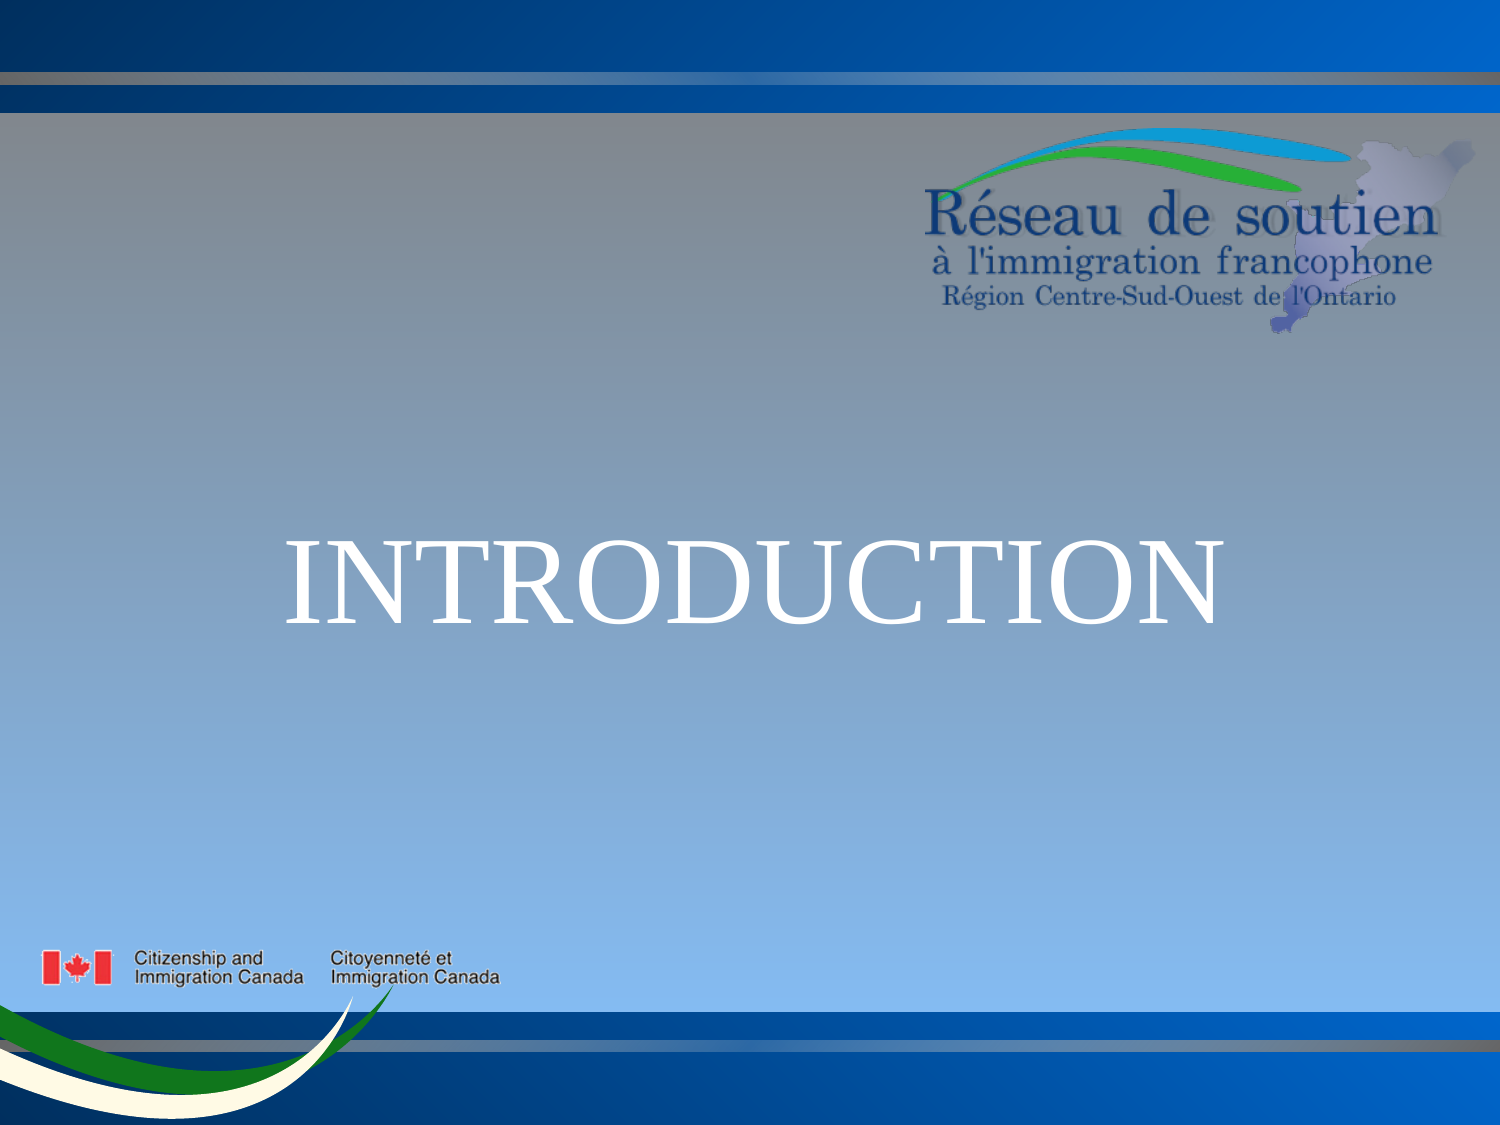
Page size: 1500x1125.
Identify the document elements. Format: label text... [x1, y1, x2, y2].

picture [925, 128, 1477, 335]
picture [34, 937, 508, 1003]
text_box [0, 984, 394, 1125]
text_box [0, 0, 1500, 113]
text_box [398, 1012, 1500, 1125]
title INTRODUCTION [116, 349, 1393, 798]
